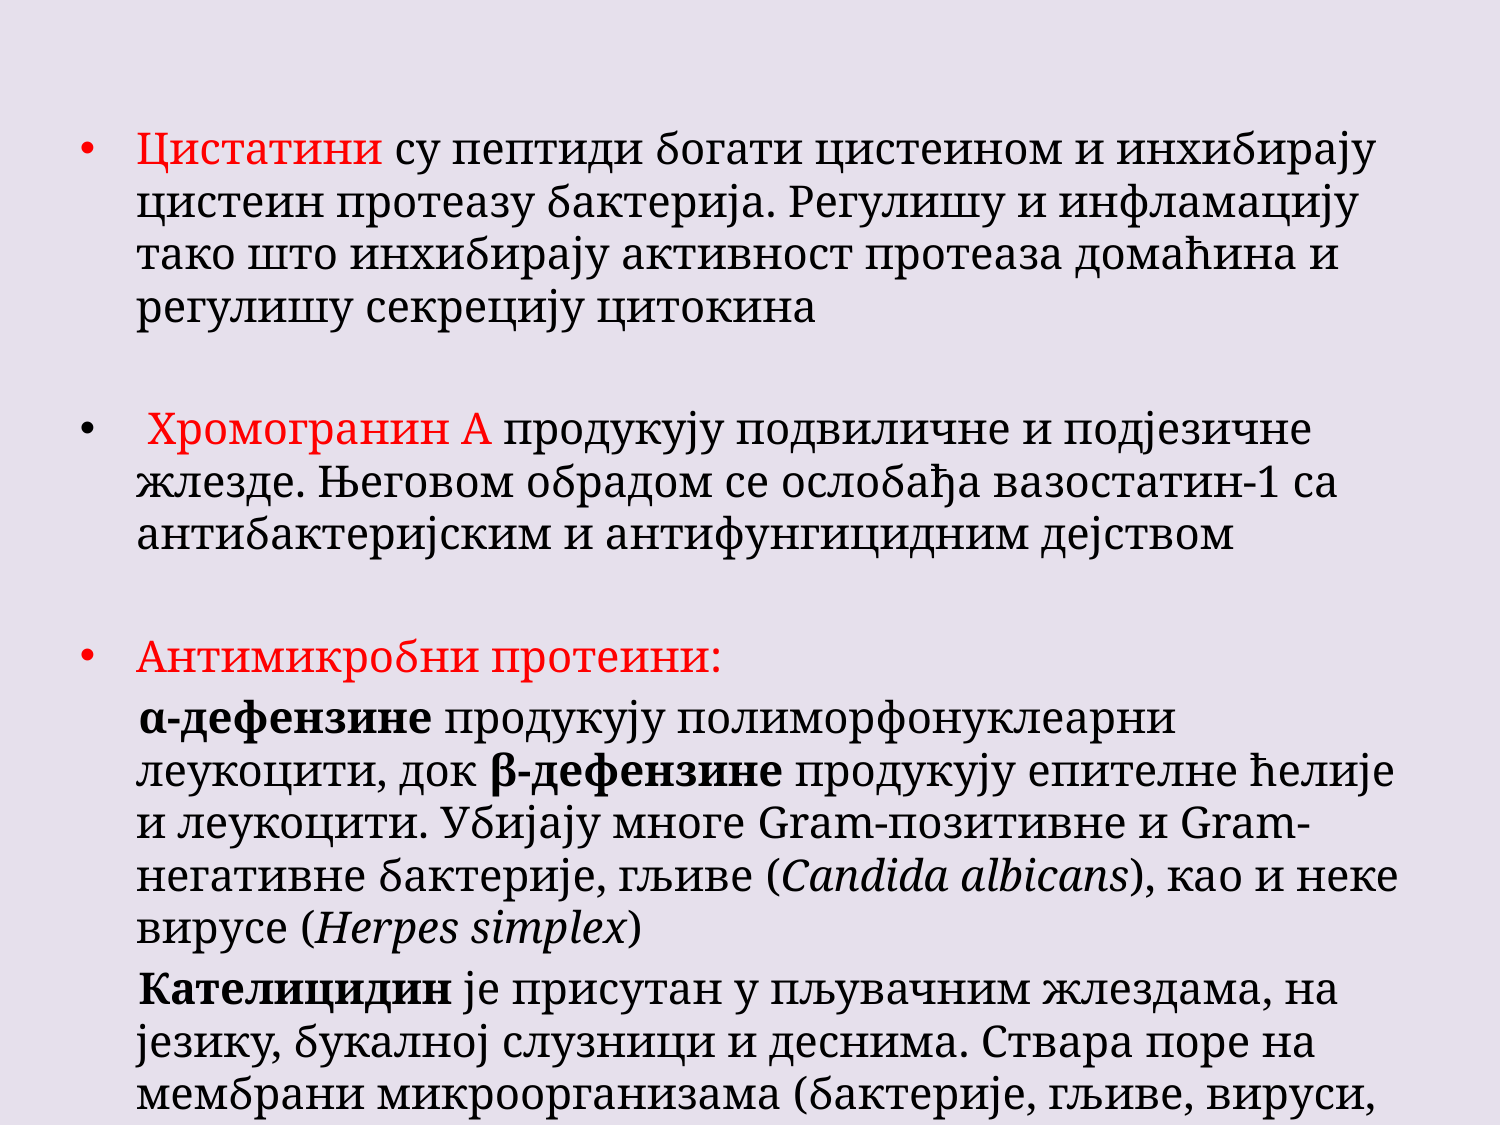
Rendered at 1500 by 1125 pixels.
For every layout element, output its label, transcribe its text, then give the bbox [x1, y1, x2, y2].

list Цистатини су пептиди богати цистеином и инхибирају цистеин протеазу бактерија. Регулишу и инфламацију тако што инхибирају активност протеаза домаћина и регулишу секрецију цитокина Хромогранин А продукују подвиличне и подјезичне жлезде. Његовом обрадом се ослобађа вазостатин-1 са антибактеријским и антифунгицидним дејством Антимикробни протеини: α-дефензине продукују полиморфонуклеарни леукоцити, док β-дефензине продукују епителне ћелије и леукоцити. Убијају многе Gram-позитивне и Gram- негативне бактерије, гљиве (Candida albicans), као и неке вирусе (Herpes simplex) Кателицидин је присутан у пљувачним жлездама, на језику, букалној слузници и деснима. Ствара поре на мембрани микроорганизама (бактерије, гљиве, вируси, паразити) [64, 113, 1416, 988]
